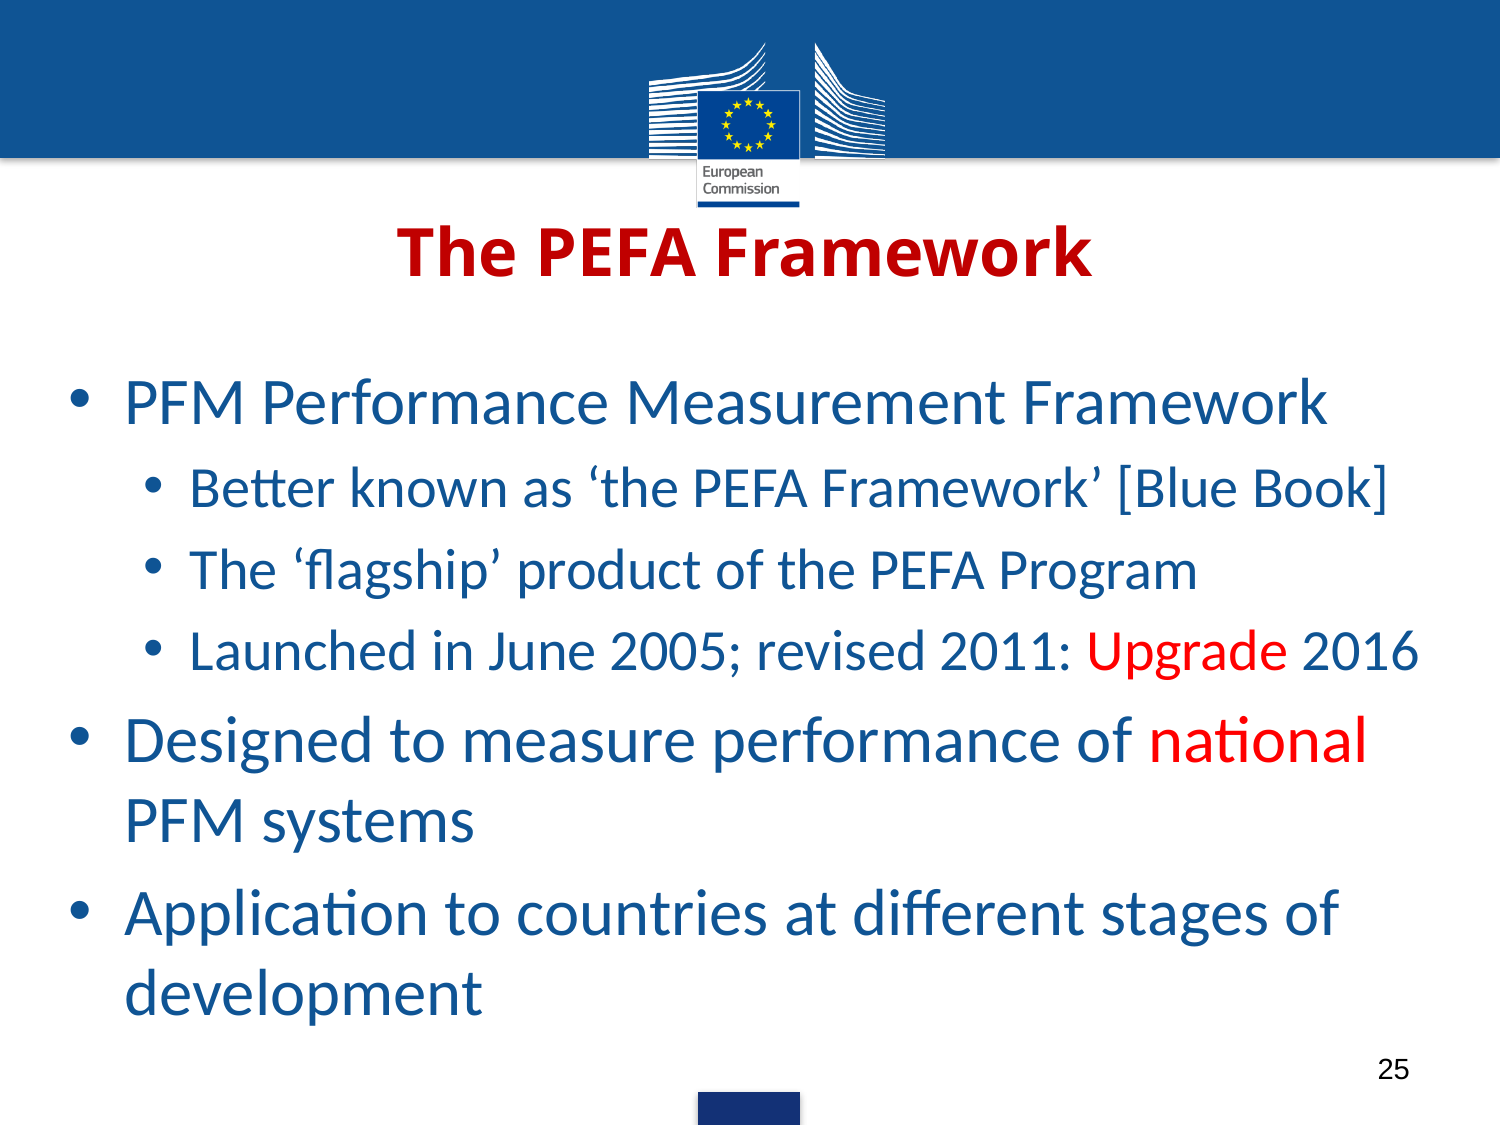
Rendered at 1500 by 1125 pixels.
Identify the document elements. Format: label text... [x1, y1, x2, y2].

title The PEFA Framework [64, 184, 1425, 315]
picture [649, 42, 885, 184]
list PFM Performance Measurement Framework Better known as ‘the PEFA Framework’ [Blue Book] The ‘flagship’ product of the PEFA Program Launched in June 2005; revised 2011: Upgrade 2016 Designed to measure performance of national PFM systems Application to countries at different stages of development [53, 349, 1459, 1043]
slide_number 25 [1074, 1042, 1426, 1103]
